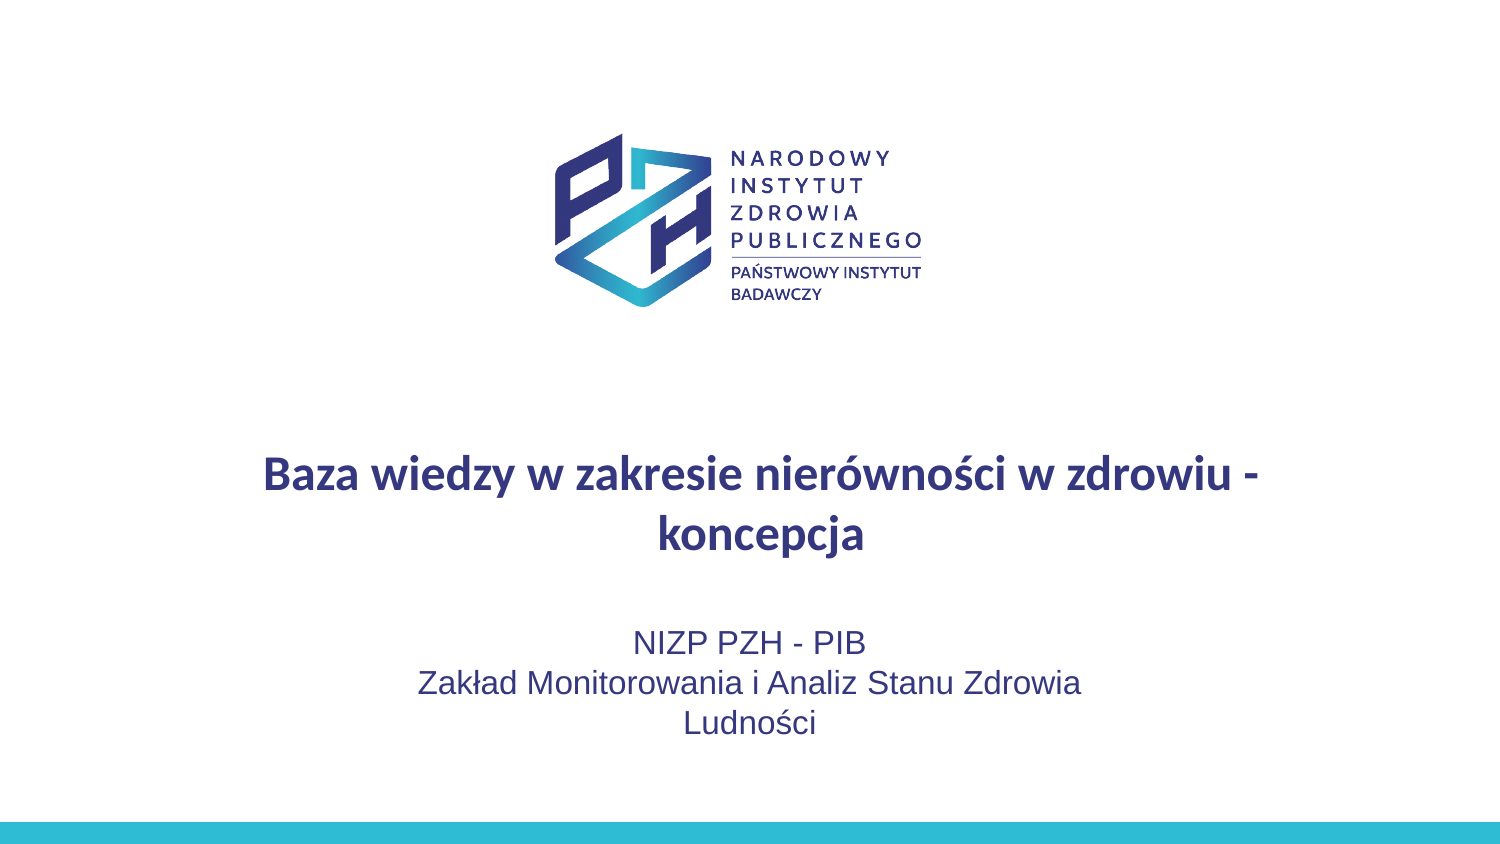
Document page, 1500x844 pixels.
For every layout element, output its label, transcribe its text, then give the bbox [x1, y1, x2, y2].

picture [554, 133, 921, 307]
subtitle NIZP PZH - PIB Zakład Monitorowania i Analiz Stanu Zdrowia Ludności [356, 613, 1144, 687]
title Baza wiedzy w zakresie nierówności w zdrowiu - koncepcja [140, 432, 1382, 614]
